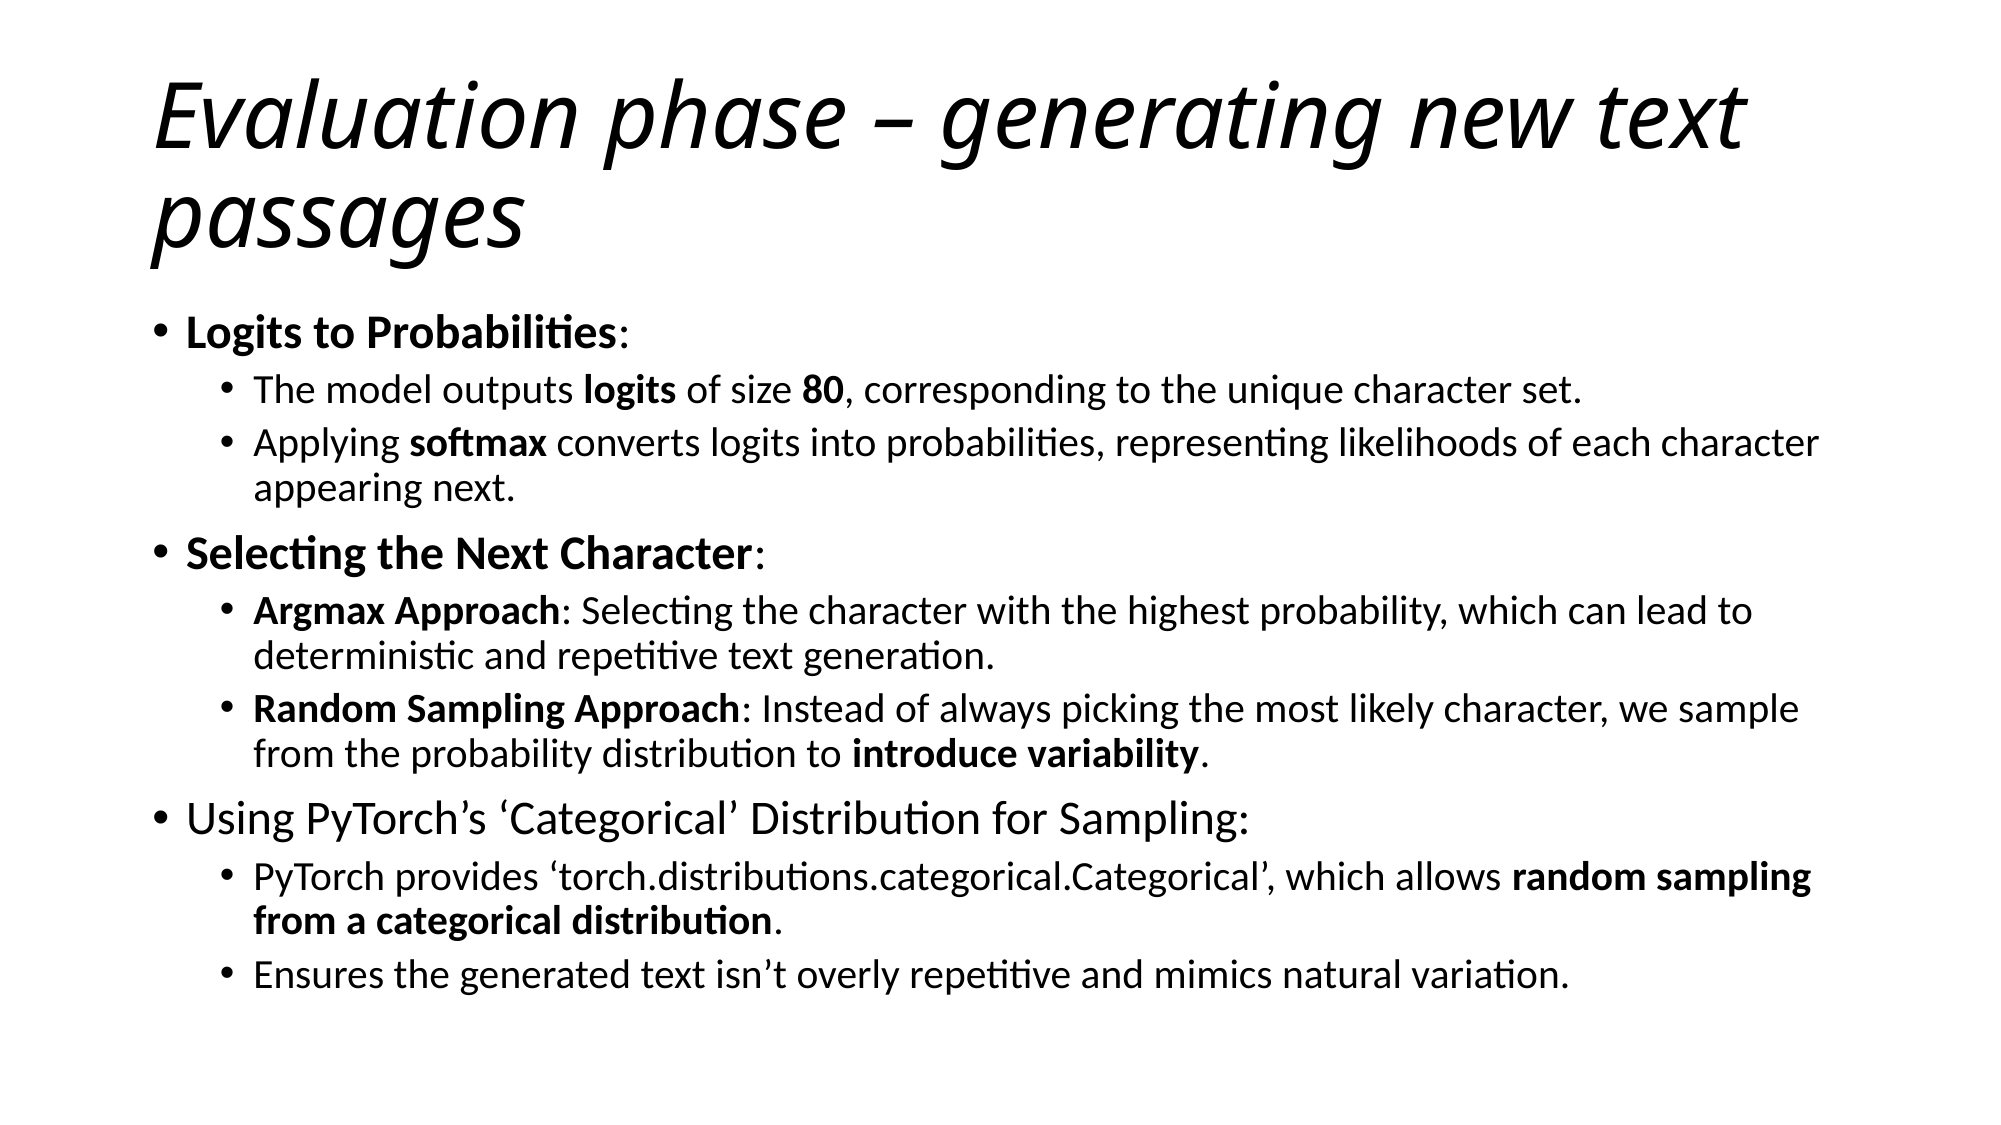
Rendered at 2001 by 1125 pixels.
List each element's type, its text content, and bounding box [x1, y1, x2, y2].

title Evaluation phase – generating new text passages [137, 59, 1863, 278]
list Logits to Probabilities: The model outputs logits of size 80, corresponding to the unique character set. Applying softmax converts logits into probabilities, representing likelihoods of each character appearing next. Selecting the Next Character: Argmax Approach: Selecting the character with the highest probability, which can lead to deterministic and repetitive text generation. Random Sampling Approach: Instead of always picking the most likely character, we sample from the probability distribution to introduce variability. Using PyTorch’s ‘Categorical’ Distribution for Sampling: PyTorch provides ‘torch.distributions.categorical.Categorical’, which allows random sampling from a categorical distribution. Ensures the generated text isn’t overly repetitive and mimics natural variation. [137, 299, 1863, 1014]
